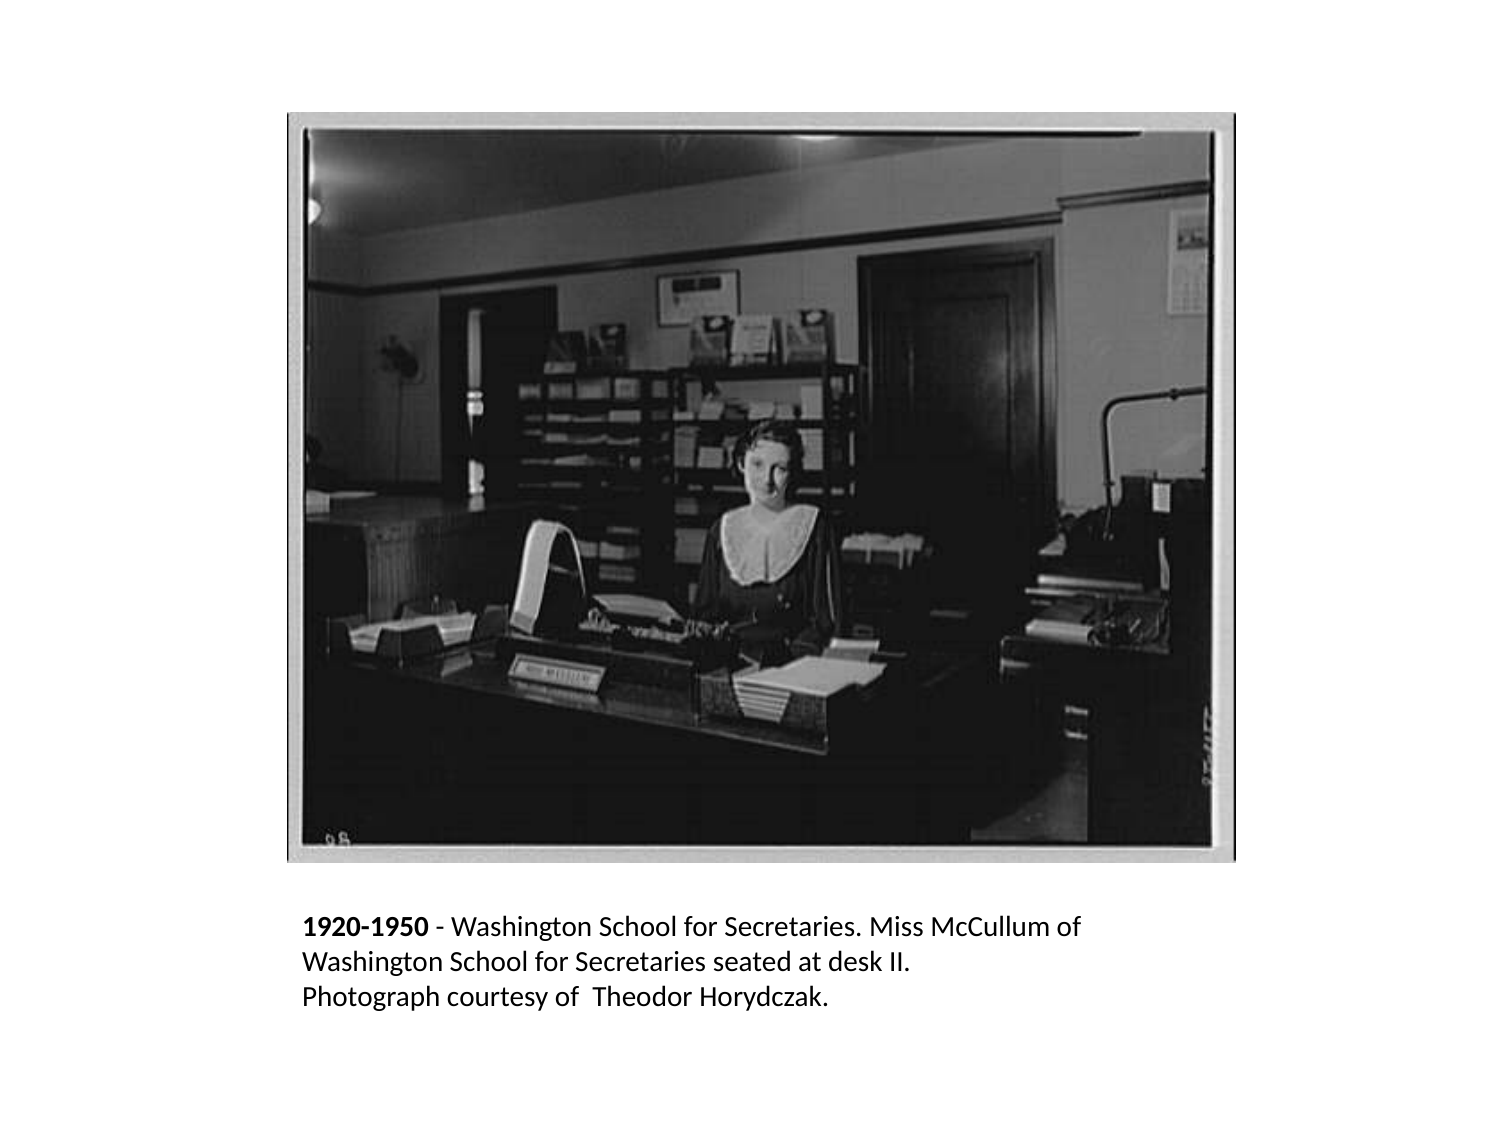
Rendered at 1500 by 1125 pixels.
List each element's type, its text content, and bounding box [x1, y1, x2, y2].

picture [287, 112, 1236, 863]
text_box 1920-1950 - Washington School for Secretaries. Miss McCullum of Washington School for Secretaries seated at desk II. Photograph courtesy of Theodor Horydczak. [287, 899, 1236, 1055]
